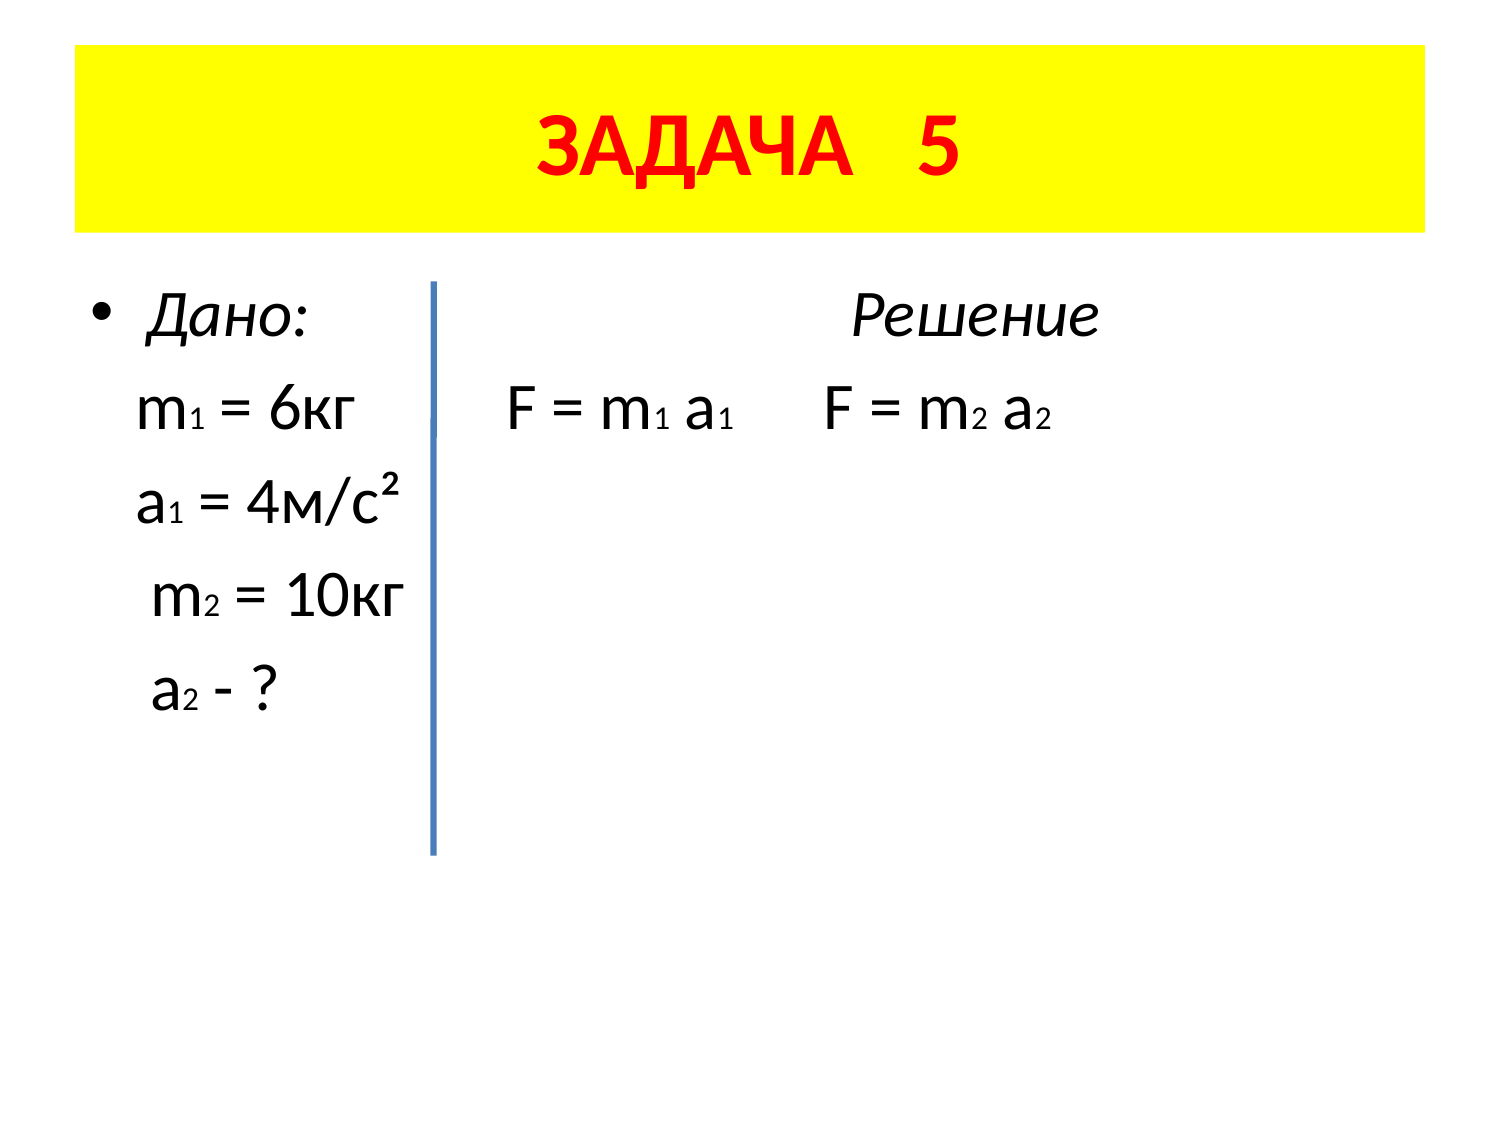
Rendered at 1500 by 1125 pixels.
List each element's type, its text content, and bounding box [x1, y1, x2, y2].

title ЗАДАЧА 5 [75, 45, 1425, 233]
list Дано: Решение m1 = 6кг F = m1 a1 F = m2 a2 a1 = 4м/с² m2 = 10кг a2 - ? [75, 262, 1425, 1005]
